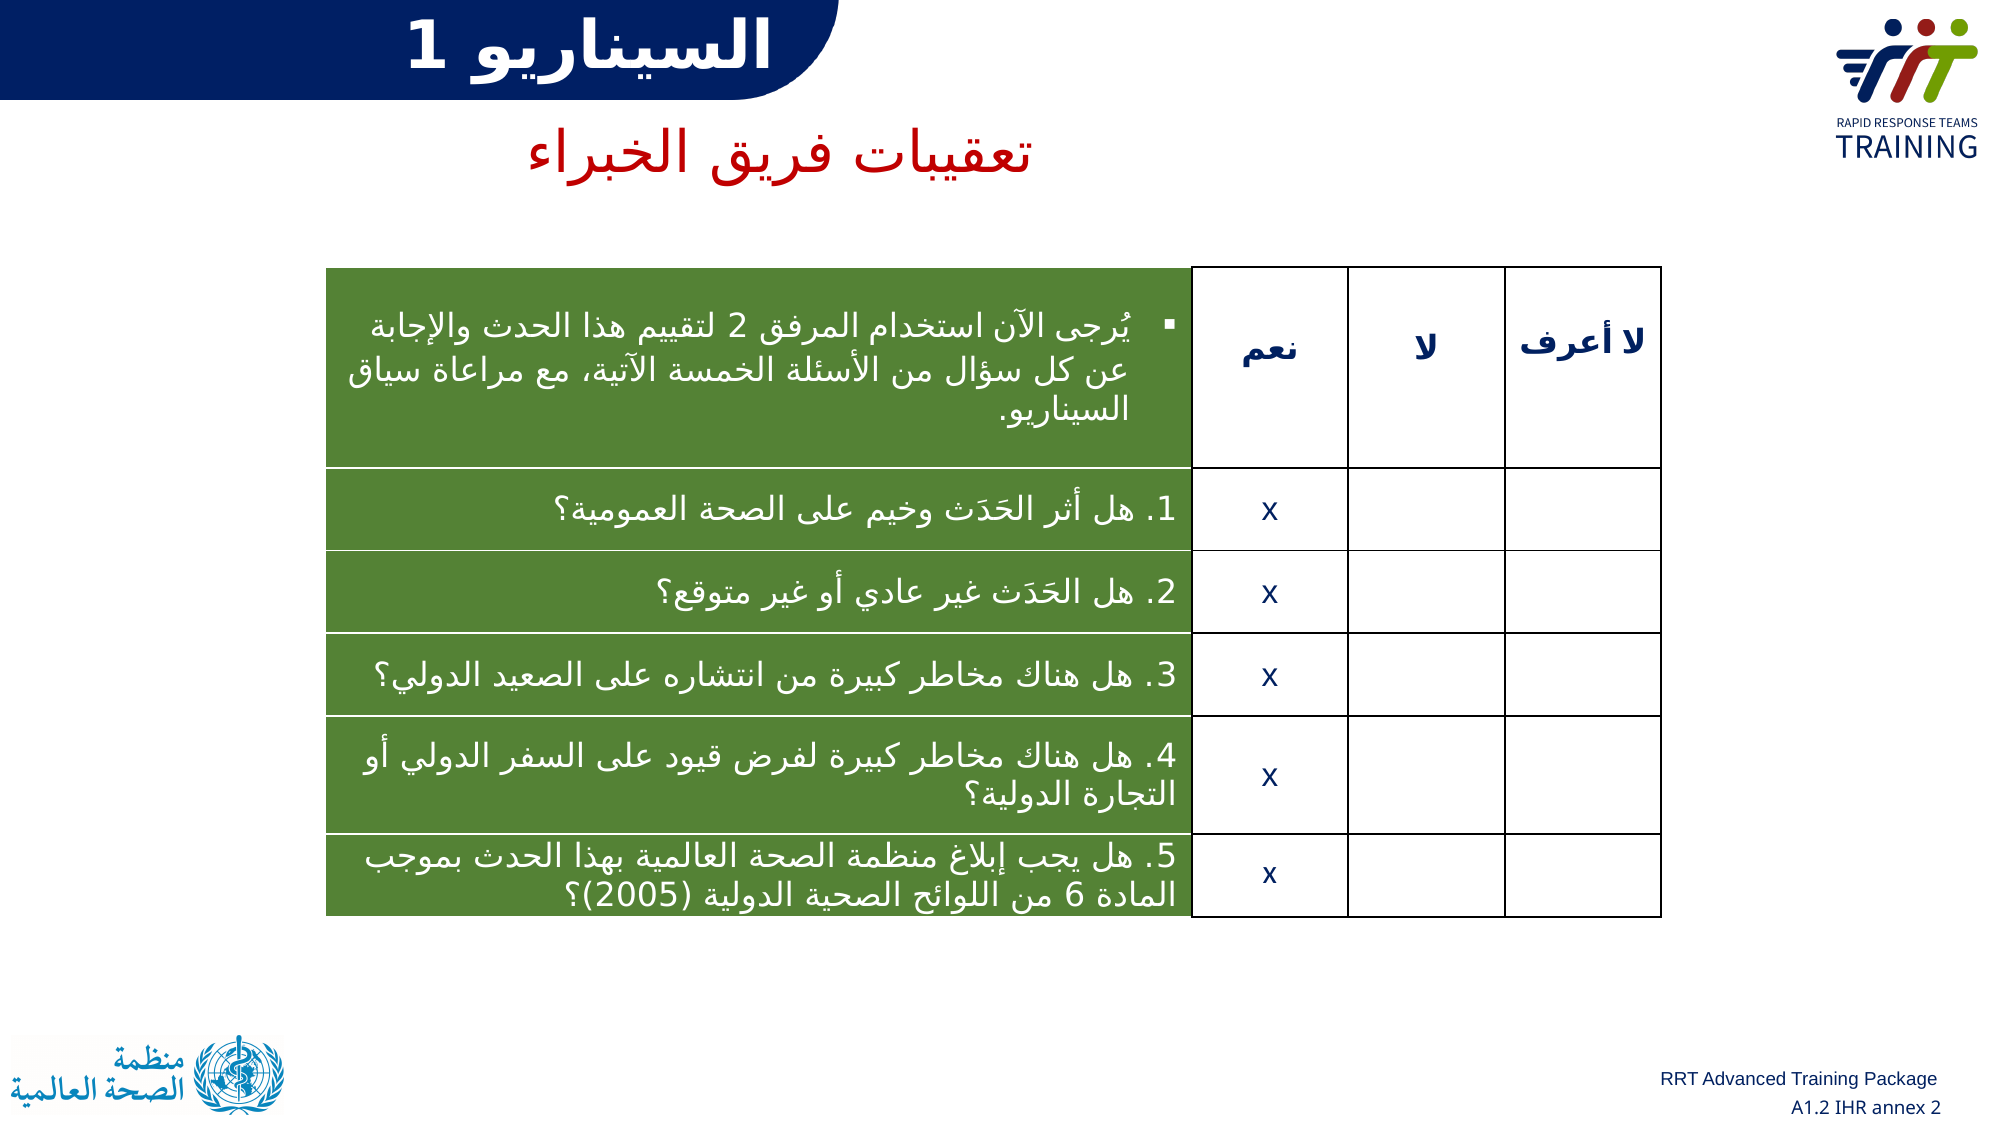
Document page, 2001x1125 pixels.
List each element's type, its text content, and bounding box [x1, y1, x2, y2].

picture [0, 0, 839, 100]
table_cell [1349, 835, 1504, 916]
table_cell x [1193, 551, 1347, 632]
table_cell 3. هل هناك مخاطر كبيرة من انتشاره على الصعيد الدولي؟ [326, 634, 1191, 715]
table_cell [1506, 634, 1660, 715]
table_cell [1506, 469, 1660, 550]
table_cell [1349, 551, 1504, 632]
table_cell 4. هل هناك مخاطر كبيرة لفرض قيود على السفر الدولي أو التجارة الدولية؟ [326, 717, 1191, 833]
table_header لا [1349, 268, 1504, 467]
table_cell x [1193, 835, 1347, 916]
table_cell 1. هل أثر الحَدَث وخيم على الصحة العمومية؟ [326, 469, 1191, 550]
table_header نعم [1193, 268, 1347, 467]
picture [241, 1050, 247, 1059]
table_cell x [1193, 469, 1347, 550]
table_cell [1506, 835, 1660, 916]
table_cell 5. هل يجب إبلاغ منظمة الصحة العالمية بهذا الحدث بموجب المادة 6 من اللوائح الصحية الدولية (2005)؟ [326, 835, 1191, 916]
table_cell x [1193, 717, 1347, 833]
title السيناريو 1 [0, 2, 783, 108]
table_cell [1349, 469, 1504, 550]
table_header لا أعرف [1506, 268, 1660, 467]
table_header يُرجى الآن استخدام المرفق 2 لتقييم هذا الحدث والإجابة عن كل سؤال من الأسئلة الخمسة الآتية، مع مراعاة سياق السيناريو. [326, 268, 1191, 467]
table_cell [1349, 634, 1504, 715]
table_cell x [1193, 634, 1347, 715]
table_cell [1349, 717, 1504, 833]
table_cell [1506, 551, 1660, 632]
table_cell 2. هل الحَدَث غير عادي أو غير متوقع؟ [326, 551, 1191, 632]
picture [11, 1035, 284, 1115]
picture [1835, 19, 1978, 167]
text_box تعقيبات فريق الخبراء [47, 107, 1042, 192]
table_cell [1506, 717, 1660, 833]
